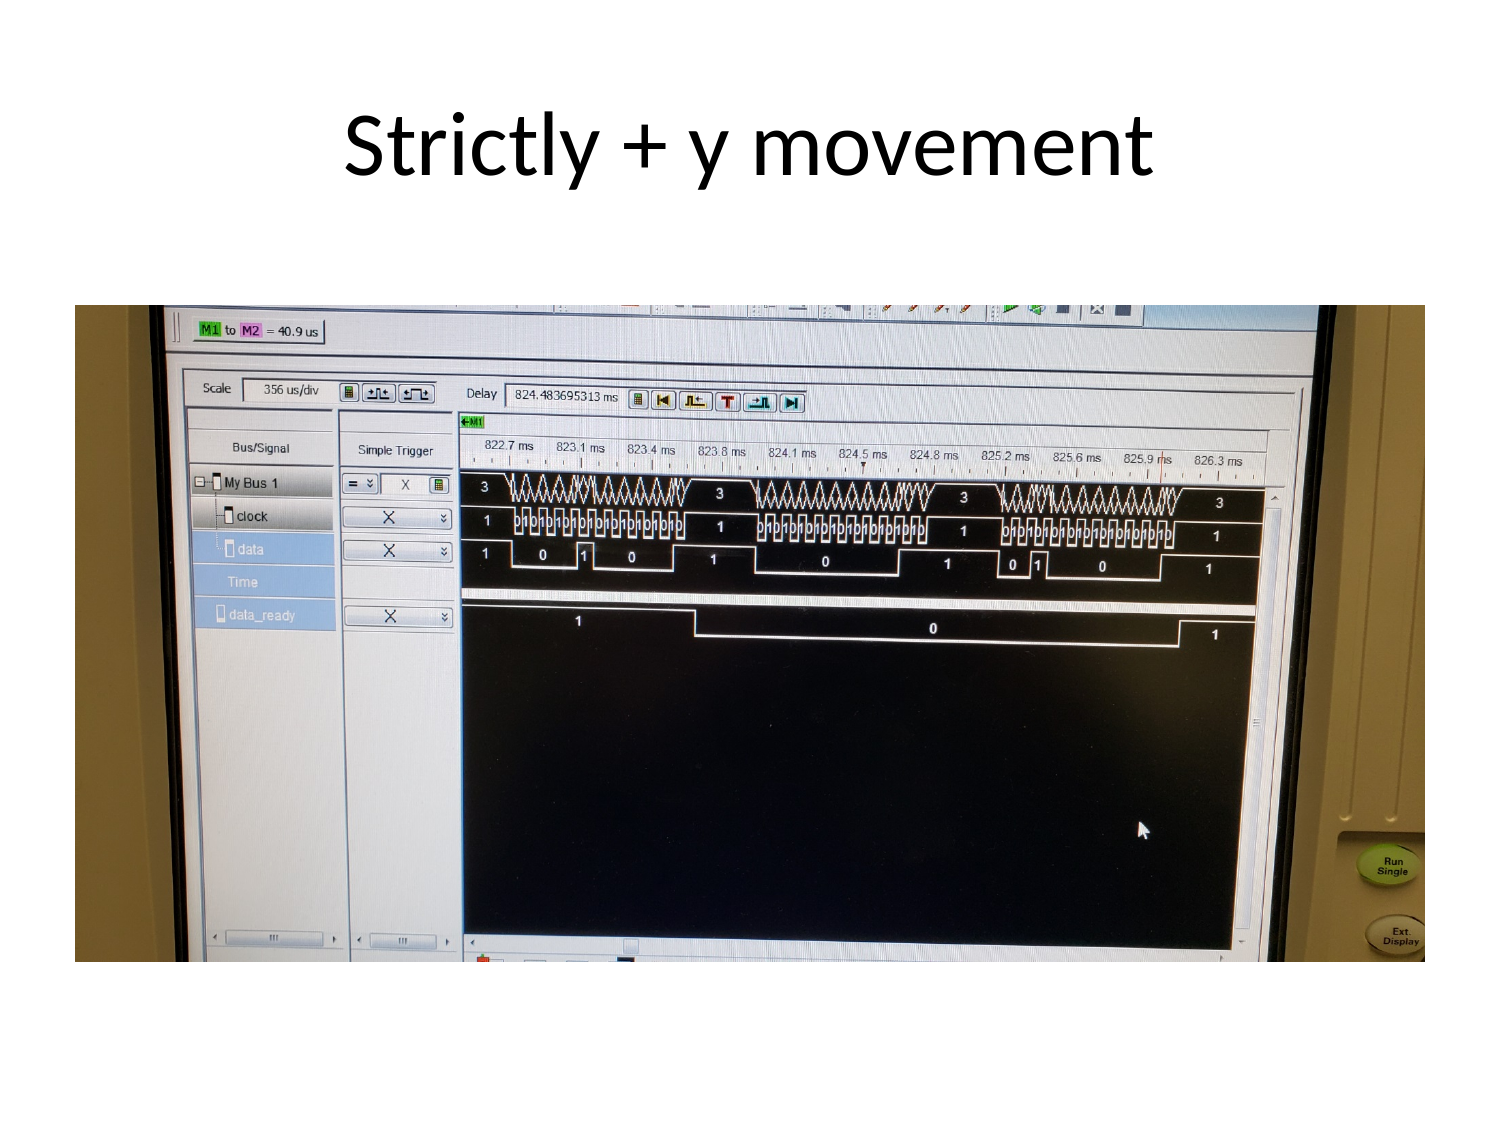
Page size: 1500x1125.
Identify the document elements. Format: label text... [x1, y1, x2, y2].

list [74, 305, 1426, 963]
title Strictly + y movement [75, 45, 1425, 233]
